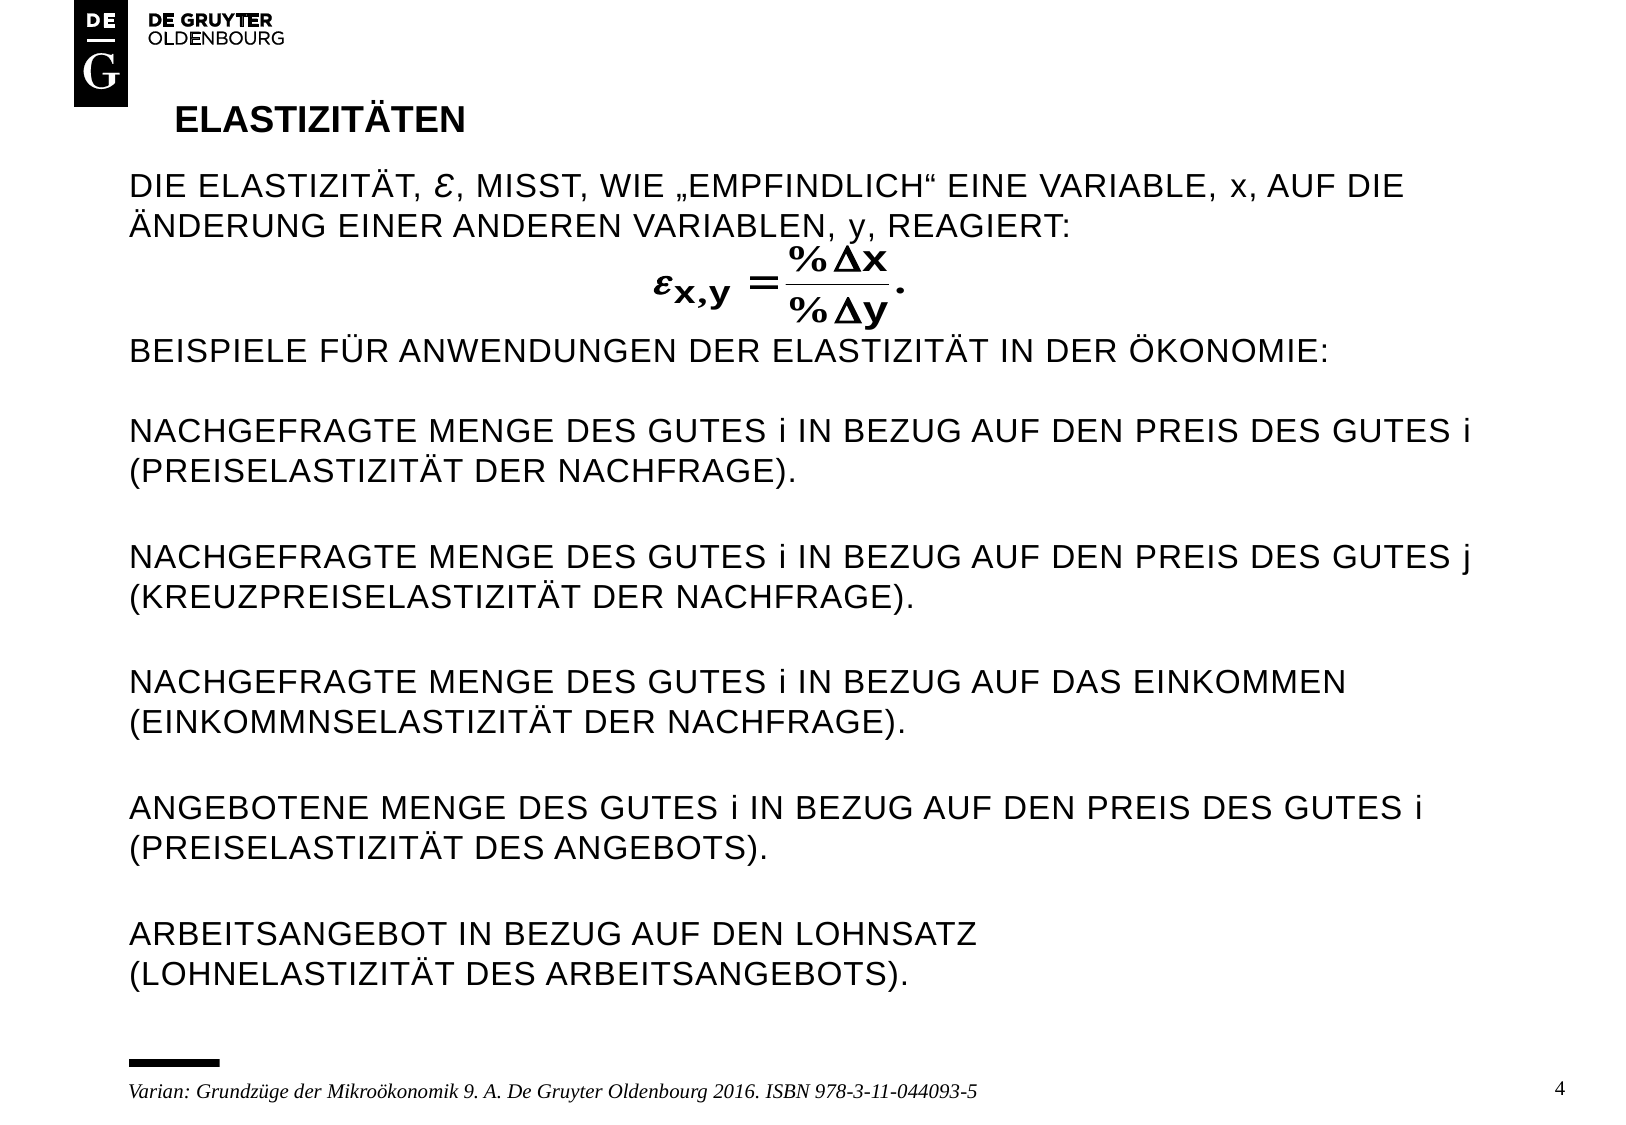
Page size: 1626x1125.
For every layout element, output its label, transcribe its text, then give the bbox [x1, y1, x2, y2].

list Die ELASTIZITÄT, Ɛ, MISST, WIE „EMPFINDLICH“ EINE VARIABLE, x, AUF DIE ÄNDERUNG EINER ANDEREN VARIABLEN, y, REAGIERT: Beispiele für anwendungen der elastizität in der ökonomie: Nachgefragte menge des gutes i in bezug auf den preis des gutes i (preiselastizität der nachfrage). Nachgefragte menge des gutes i in bezug auf den preis des gutes j (kreuzpreiselastizität der nachfrage). Nachgefragte menge des gutes i in bezug auf das einkommen (einkommnselastizität der nachfrage). Angebotene menge des gutes i in bezug auf den preis des gutes i (preiselastizität des angebots). Arbeitsangebot in bezug auf den lohnsatz (Lohnelastizität des arbeitsangebots). [129, 163, 1556, 1025]
slide_number 4 [1554, 1074, 1614, 1104]
title elastizitäten [174, 95, 1473, 146]
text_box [649, 238, 907, 332]
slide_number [128, 1077, 1539, 1108]
